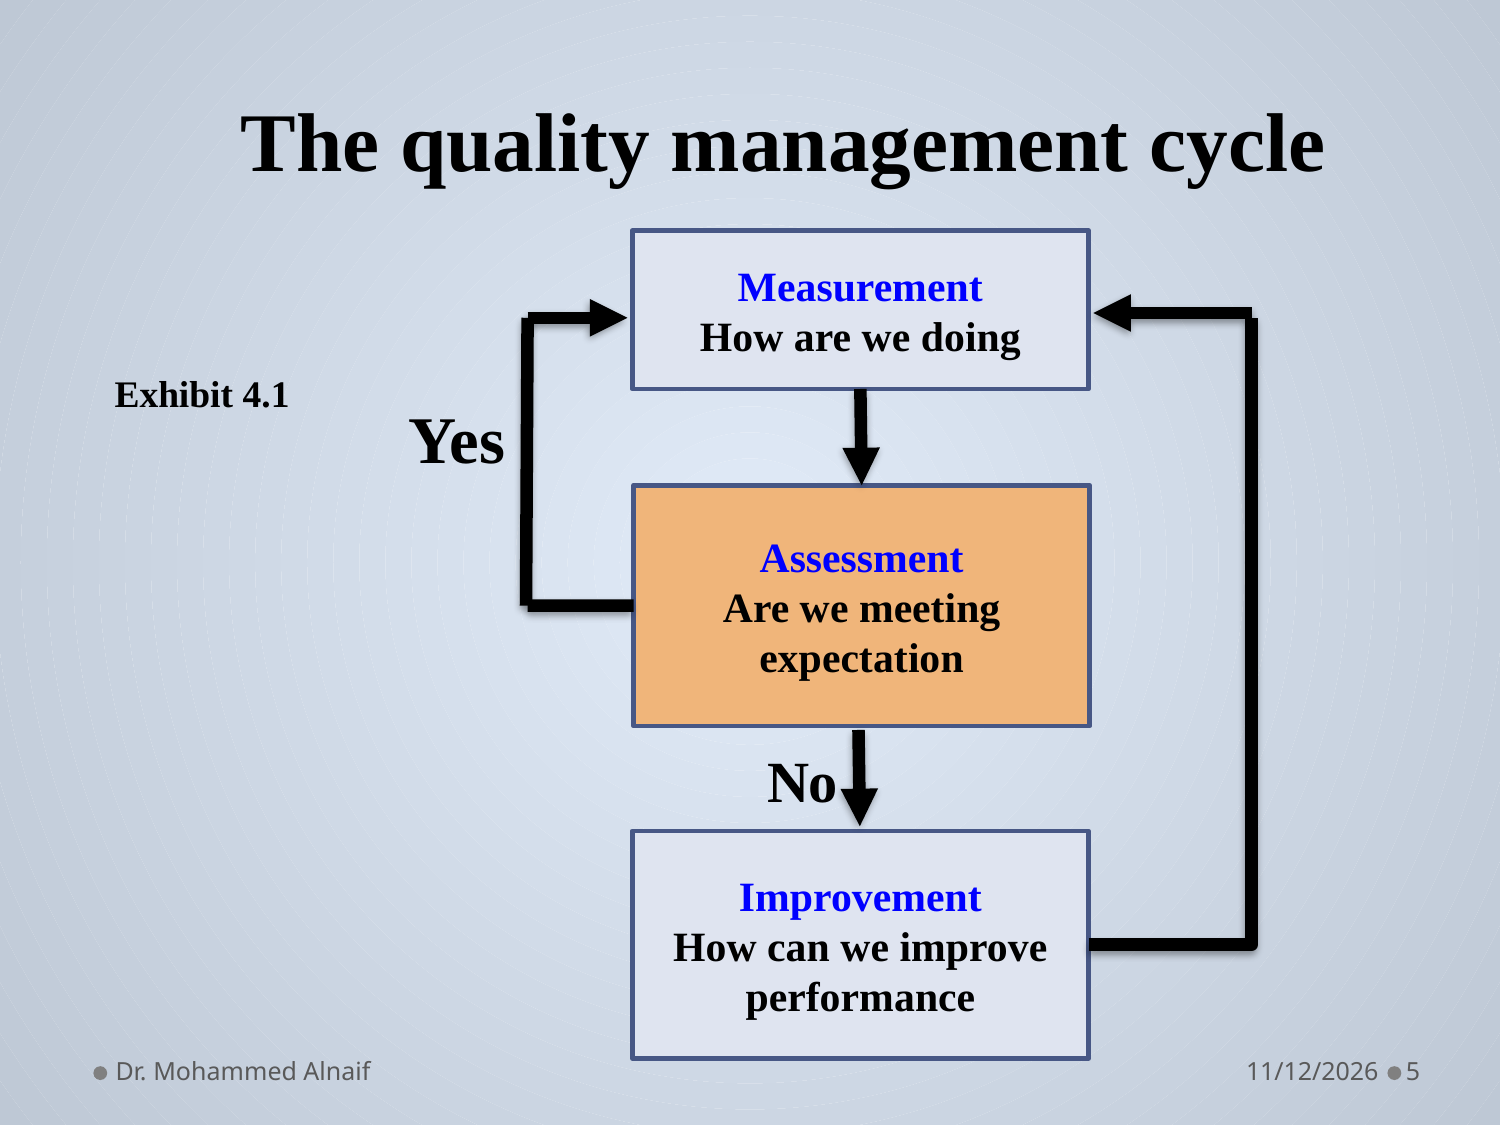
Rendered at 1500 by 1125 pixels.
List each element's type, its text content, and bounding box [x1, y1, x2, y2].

text_box No [752, 736, 850, 822]
text_box Measurement How are we doing [630, 228, 1091, 391]
subtitle [147, 196, 1423, 1103]
text_box Assessment Are we meeting expectation [631, 483, 1083, 728]
footer Dr. Mohammed Alnaif [108, 1042, 576, 1103]
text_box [1088, 317, 1252, 945]
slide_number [1043, 1042, 1386, 1103]
slide_number 5 [1401, 1042, 1494, 1103]
title The quality management cycle [131, 42, 1436, 197]
text_box Exhibit 4.1 [99, 362, 338, 423]
text_box Yes [386, 388, 520, 484]
text_box Improvement How can we improve performance [630, 829, 1091, 1061]
